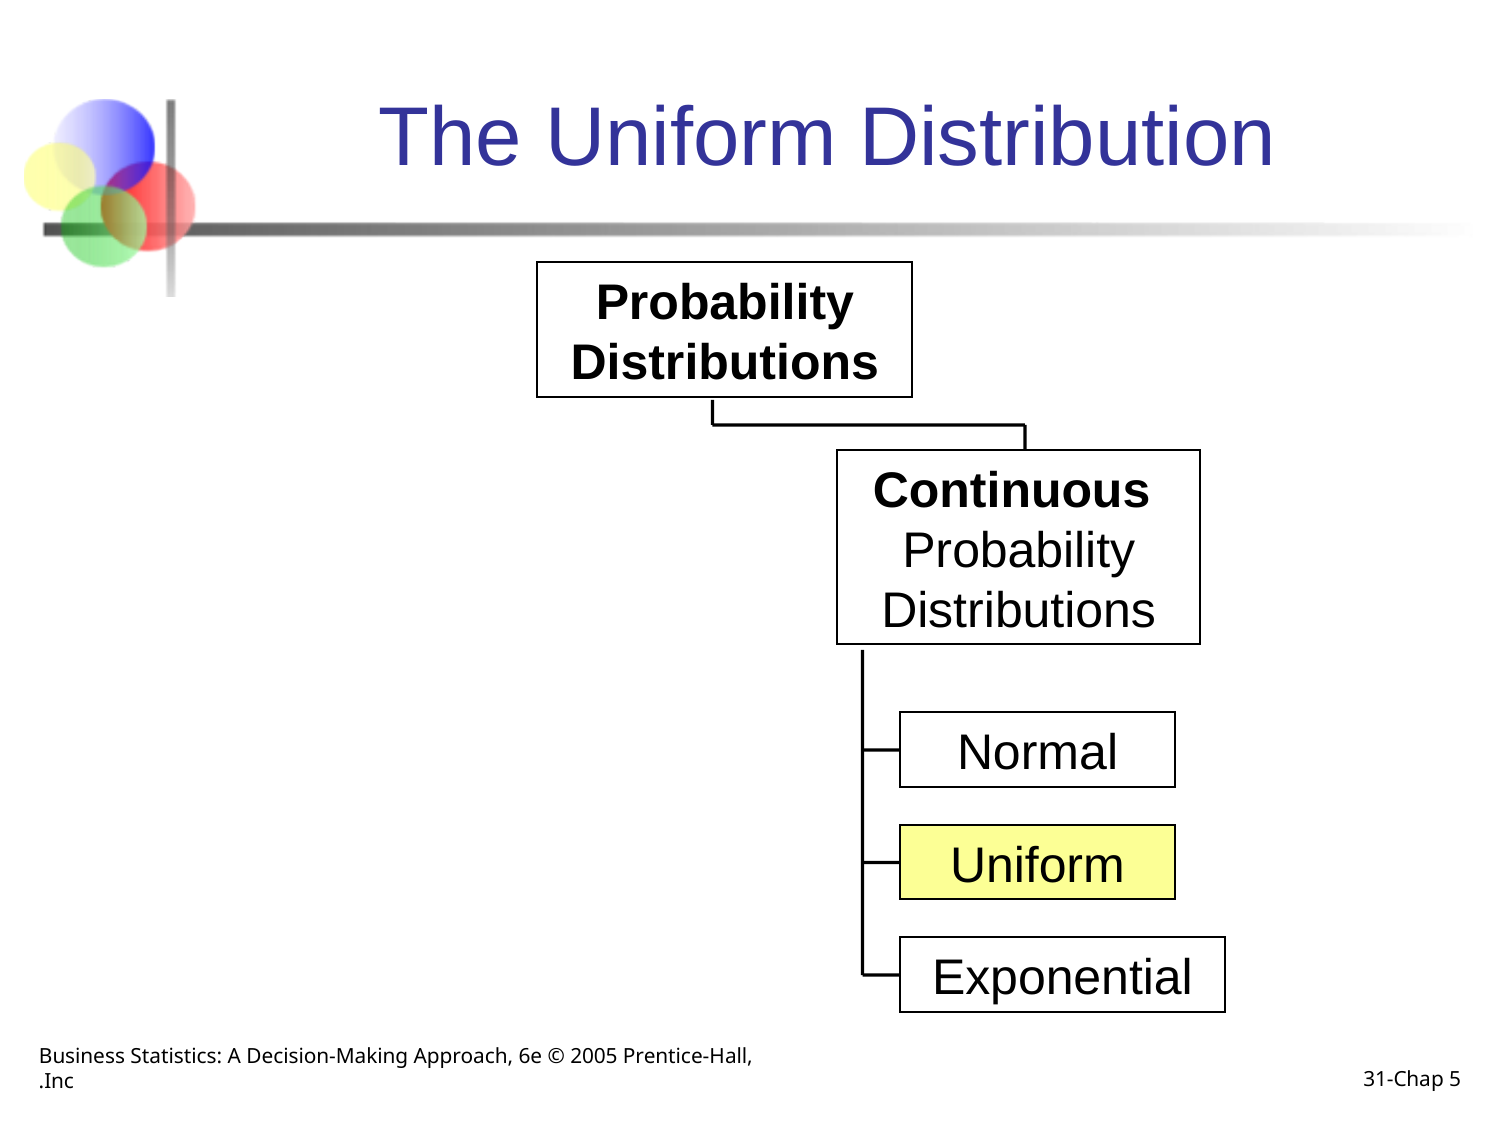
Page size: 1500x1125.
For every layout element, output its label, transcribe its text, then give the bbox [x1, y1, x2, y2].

text_box Continuous Probability Distributions [837, 449, 1200, 645]
footer Business Statistics: A Decision-Making Approach, 6e © 2005 Prentice-Hall, Inc. [24, 1050, 788, 1100]
slide_number Chap 5-31 [1162, 1050, 1475, 1101]
text_box Exponential [900, 937, 1225, 1012]
picture [24, 99, 1475, 297]
text_box Normal [900, 712, 1175, 787]
text_box Probability Distributions [537, 262, 913, 397]
text_box The Uniform Distribution [249, 75, 1406, 190]
text_box [75, 87, 1429, 213]
text_box Uniform [900, 824, 1175, 900]
